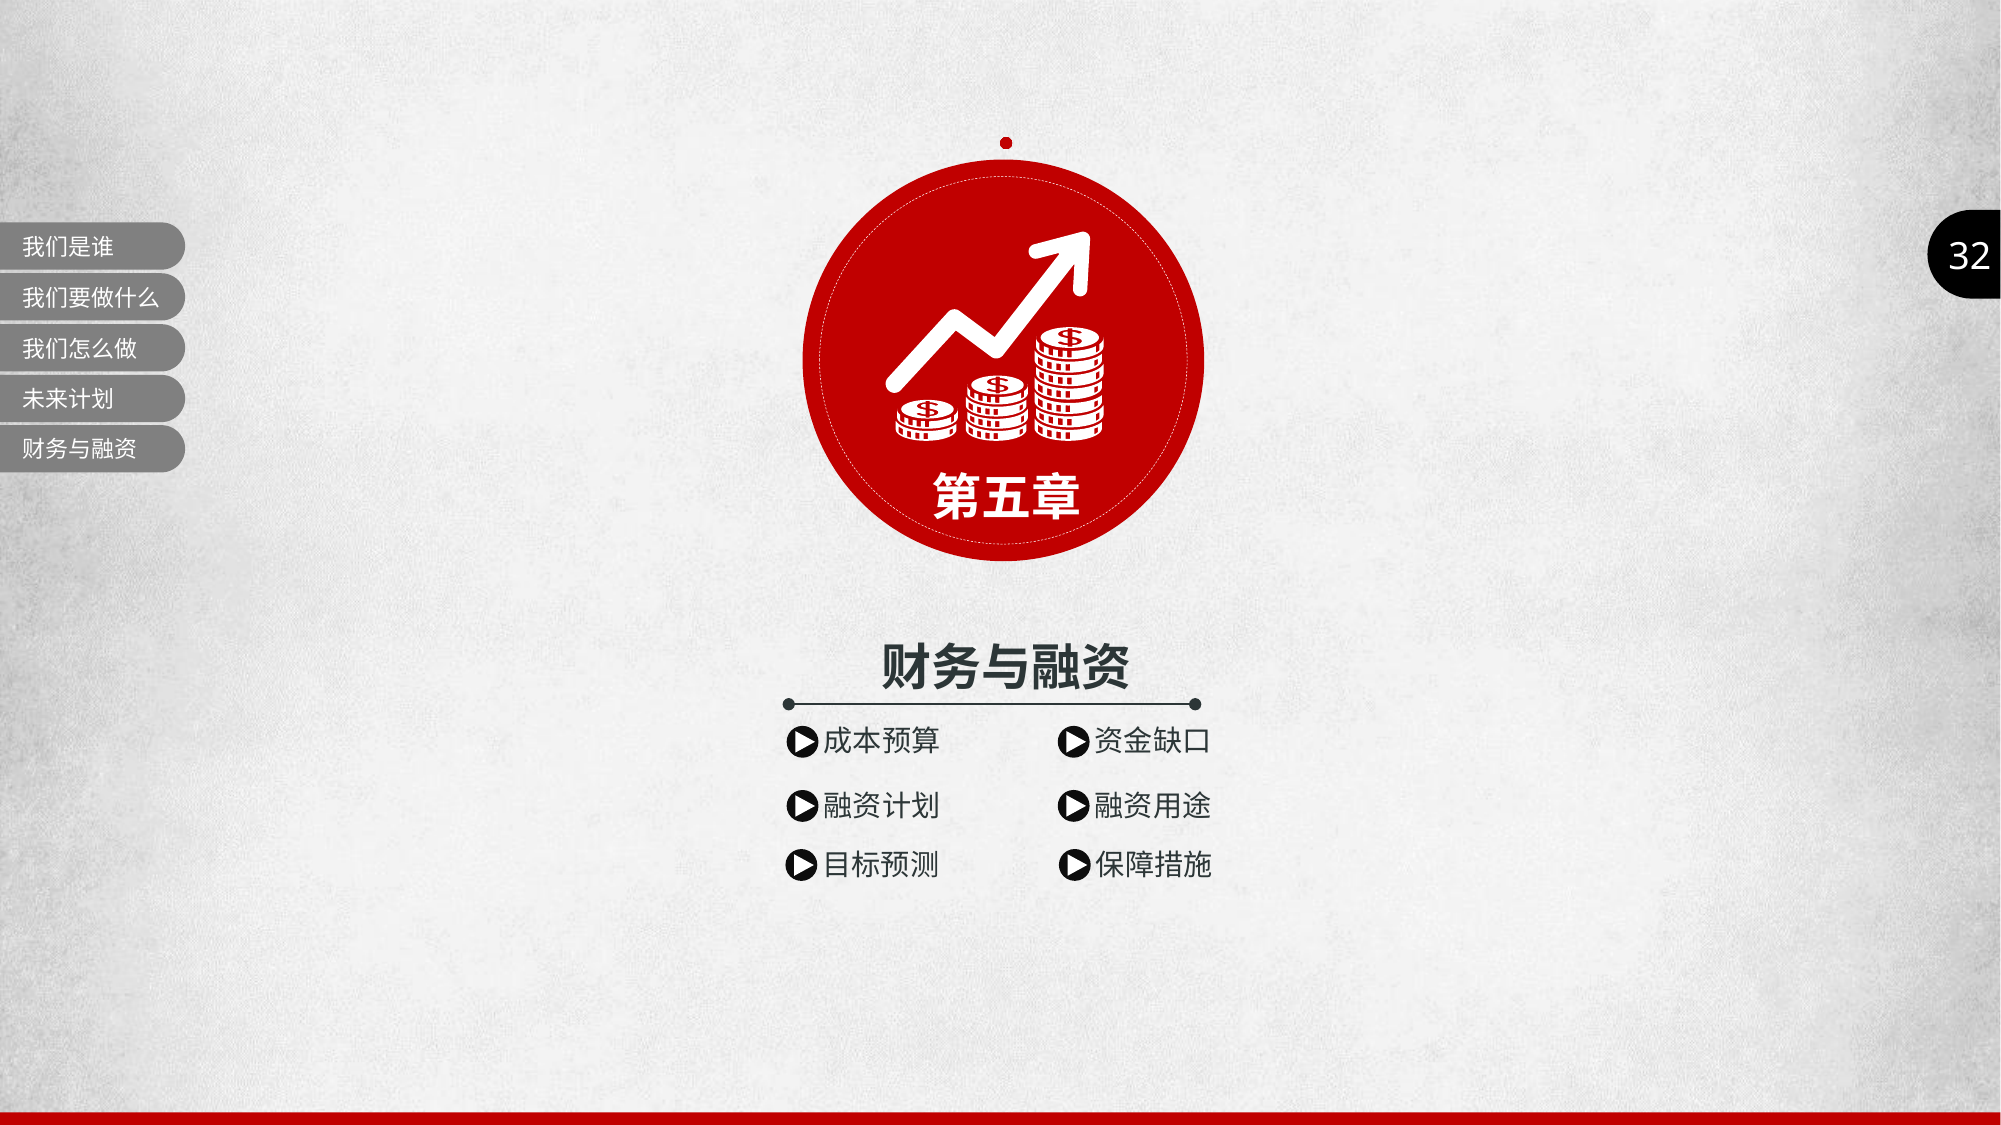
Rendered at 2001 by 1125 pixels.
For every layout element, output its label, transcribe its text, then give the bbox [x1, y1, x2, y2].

text_box [0, 322, 172, 372]
text_box 我们是谁 [7, 222, 209, 270]
text_box [817, 174, 1190, 547]
text_box [800, 157, 1207, 456]
text_box [895, 408, 958, 441]
text_box [1925, 228, 1933, 280]
text_box 32 [1933, 210, 2001, 299]
text_box 我们怎么做 [7, 324, 209, 372]
text_box 财务与融资 [811, 626, 1202, 703]
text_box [1059, 786, 1296, 823]
text_box [1040, 327, 1099, 348]
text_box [788, 786, 1025, 823]
text_box [998, 135, 1015, 152]
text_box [787, 845, 1024, 882]
text_box 我们要做什么 [7, 273, 209, 321]
text_box [965, 384, 1028, 441]
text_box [1059, 722, 1296, 759]
picture [0, 0, 2001, 1112]
text_box 第五章 [811, 456, 940, 534]
text_box [885, 231, 1091, 393]
text_box [971, 375, 1024, 395]
text_box [0, 220, 171, 272]
text_box [0, 423, 172, 475]
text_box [1060, 845, 1297, 882]
text_box [901, 399, 954, 419]
text_box [0, 372, 170, 423]
text_box [0, 1112, 2001, 1125]
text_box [788, 722, 1025, 759]
text_box [898, 534, 1109, 564]
text_box [1034, 336, 1104, 441]
text_box 第五章 [1073, 456, 1202, 534]
text_box 财务与融资 [7, 425, 209, 473]
text_box [0, 271, 172, 322]
text_box 未来计划 [7, 374, 209, 423]
